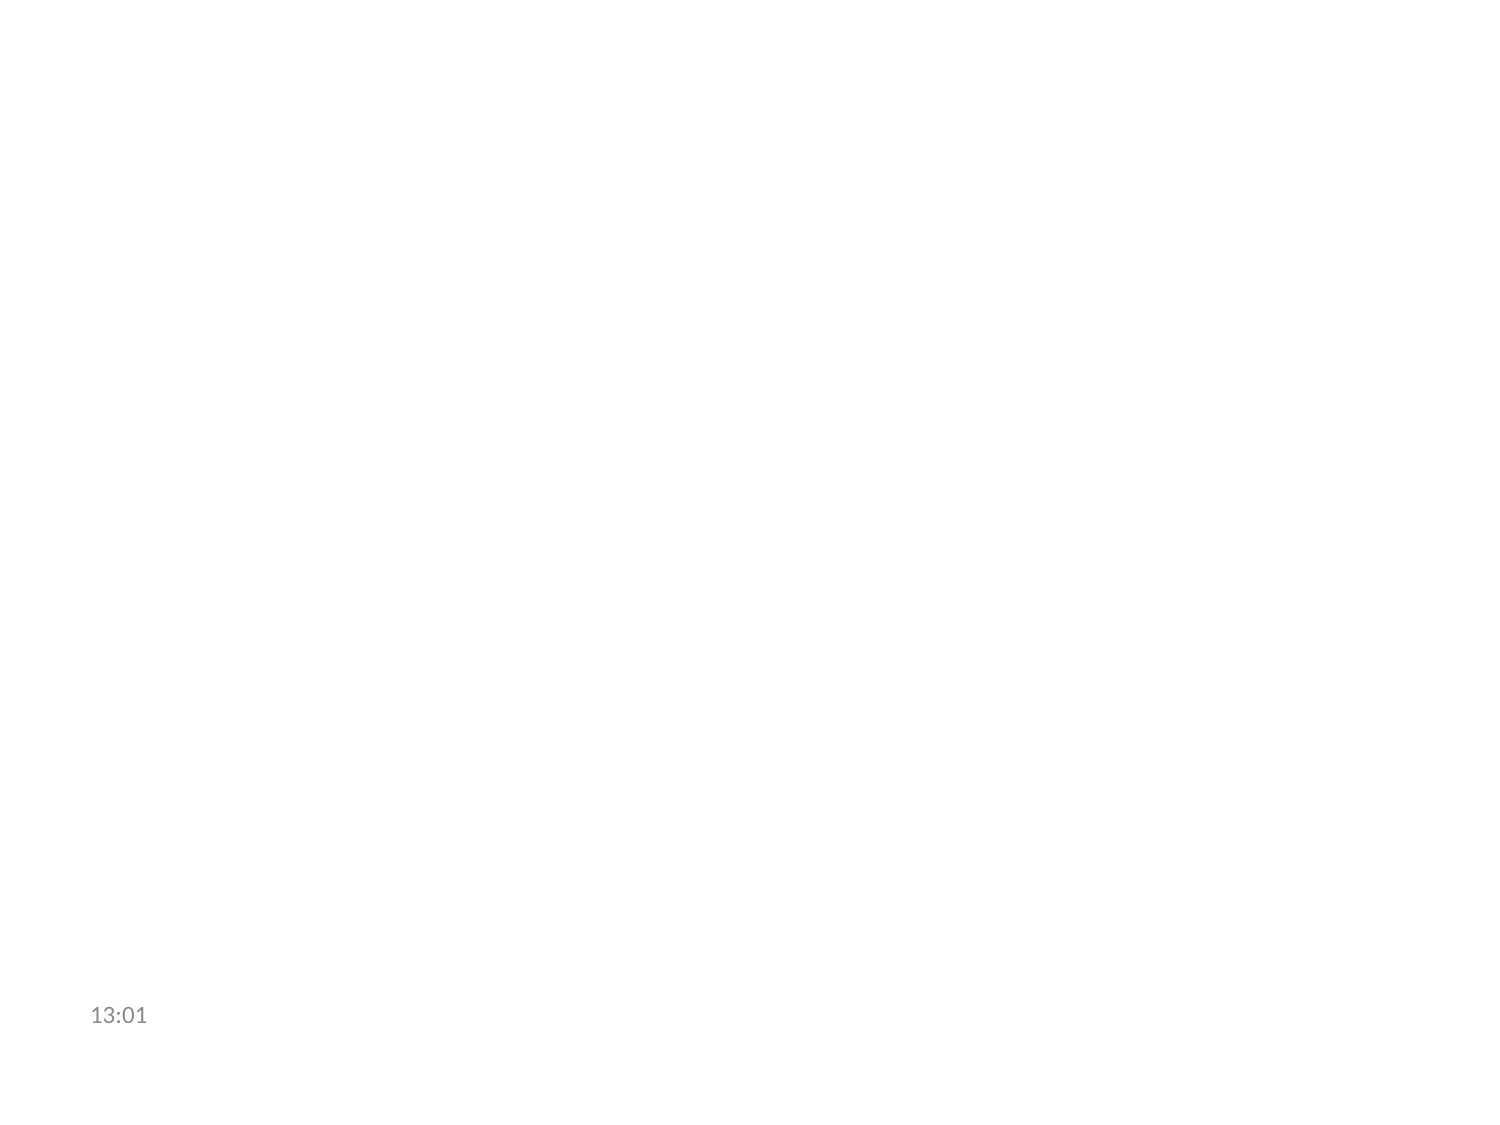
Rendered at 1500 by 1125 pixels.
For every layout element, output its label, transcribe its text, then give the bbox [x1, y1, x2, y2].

text_box 15:35 [75, 983, 425, 1044]
